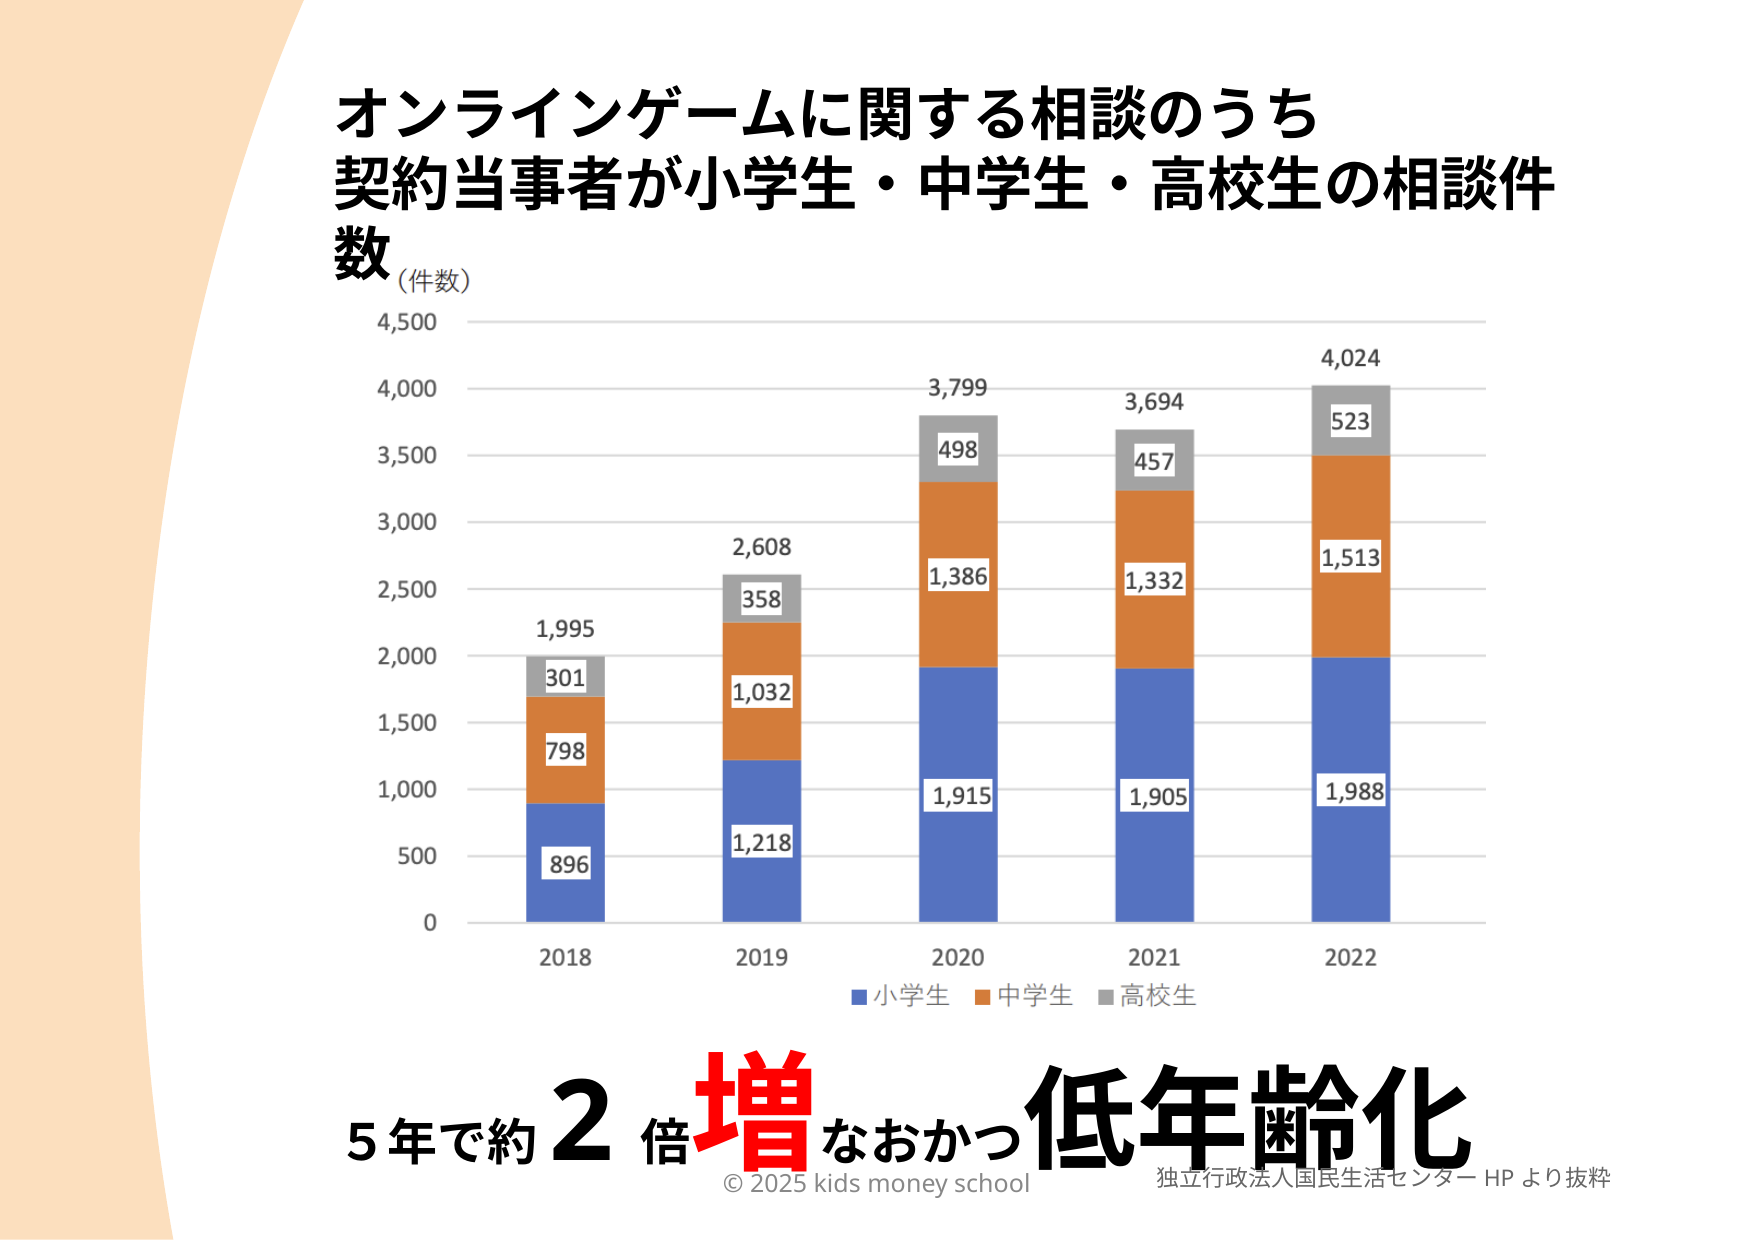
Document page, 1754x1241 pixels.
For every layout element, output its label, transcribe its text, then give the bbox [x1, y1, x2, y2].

text_box オンラインゲームに関する相談のうち 契約当事者が小学生・中学生・高校生の相談件数 [318, 69, 1596, 295]
text_box 独立行政法人国民生活センターHPより抜粋 [1141, 1149, 1754, 1205]
text_box ５年で約2倍増なおかつ低年齢化 [142, 946, 1754, 1194]
text_box [1141, 1061, 1634, 1128]
picture [0, 257, 1486, 1017]
